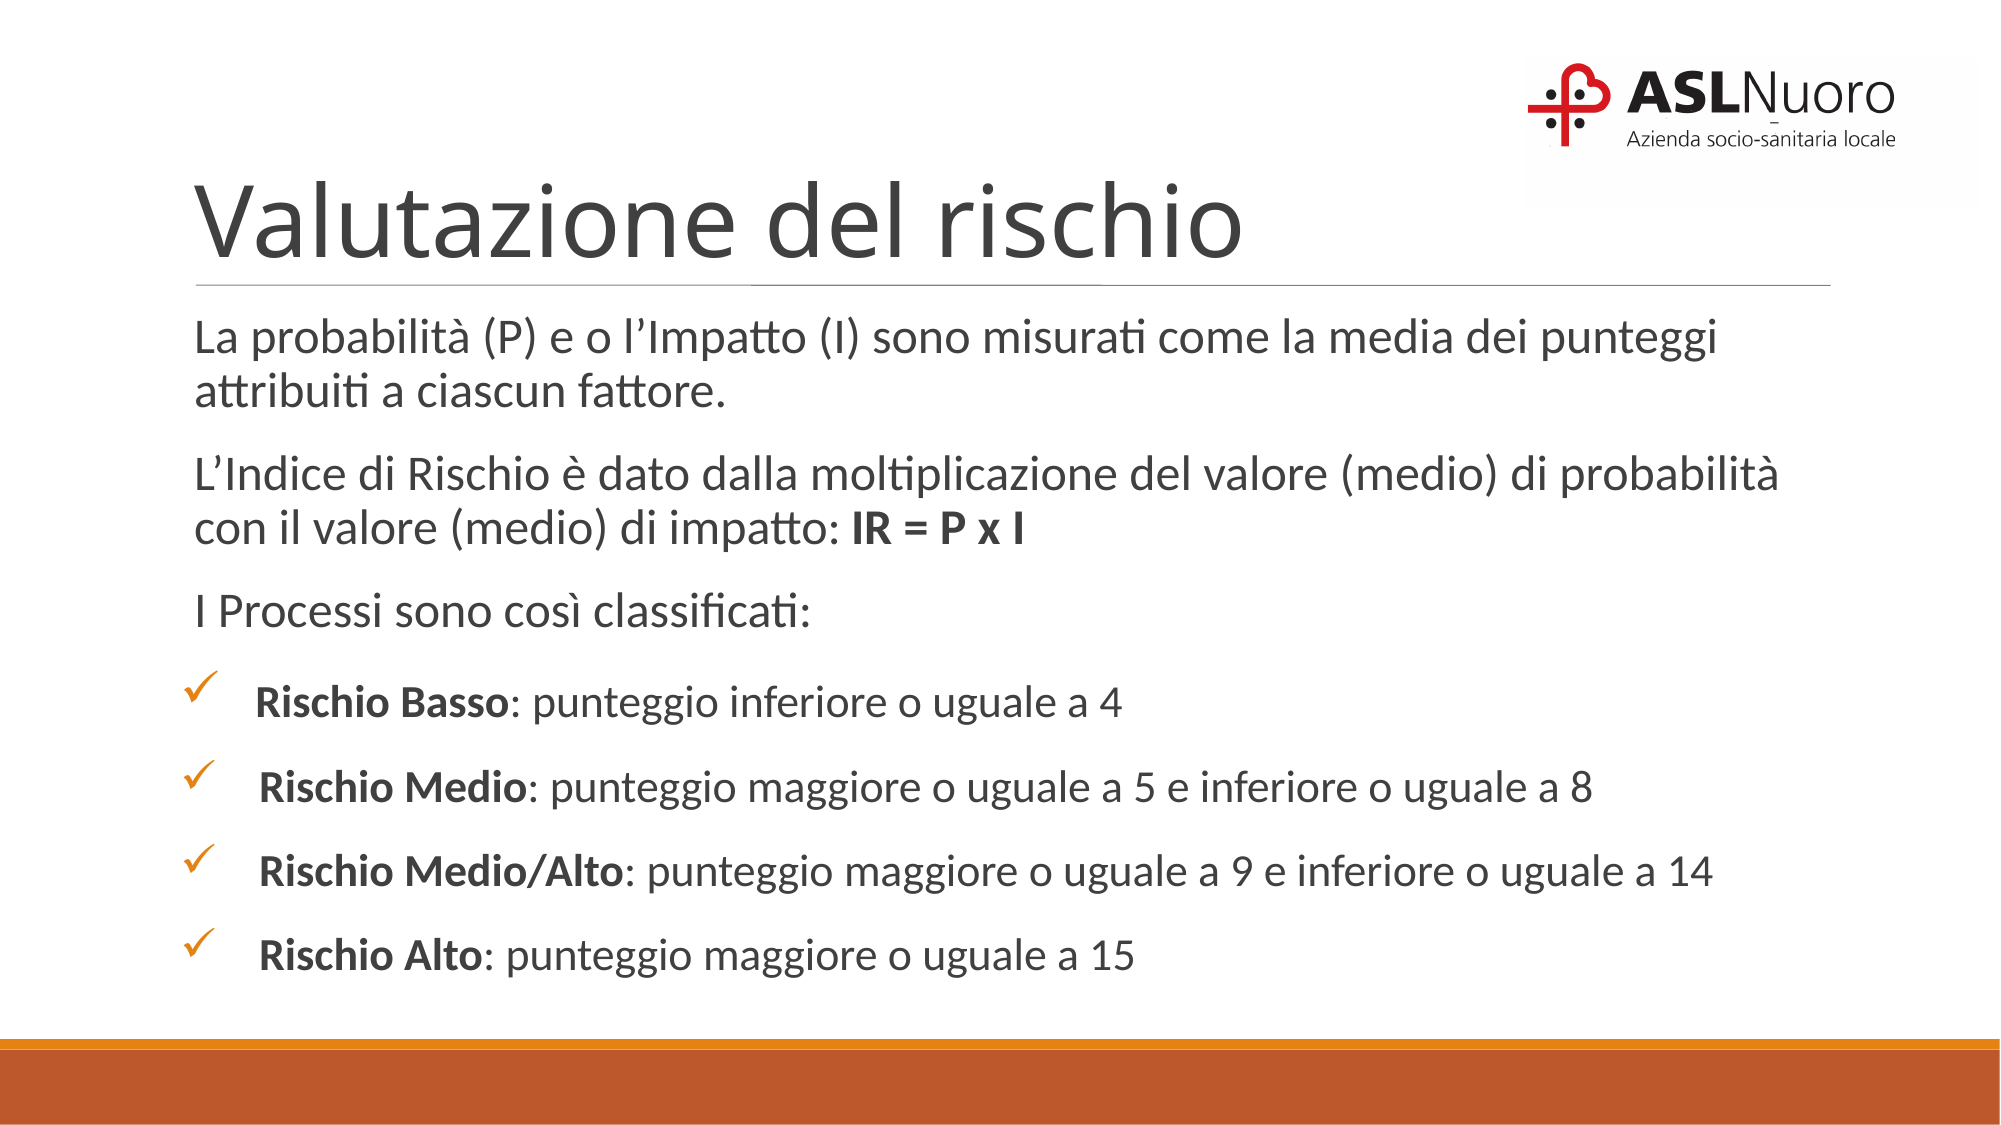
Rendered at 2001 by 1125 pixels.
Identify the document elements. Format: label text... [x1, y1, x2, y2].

text_box Valutazione del rischio [179, 47, 1830, 285]
picture [1524, 58, 1979, 207]
text_box La probabilità (P) e o l’Impatto (I) sono misurati come la media dei punteggi attribuiti a ciascun fattore. L’Indice di Rischio è dato dalla moltiplicazione del valore (medio) di probabilità con il valore (medio) di impatto: IR = P x I I Processi sono così classificati: Rischio Basso: punteggio inferiore o uguale a 4 Rischio Medio: punteggio maggiore o uguale a 5 e inferiore o uguale a 8 Rischio Medio/Alto: punteggio maggiore o uguale a 9 e inferiore o uguale a 14 Rischio Alto: punteggio maggiore o uguale a 15 [179, 302, 1830, 963]
